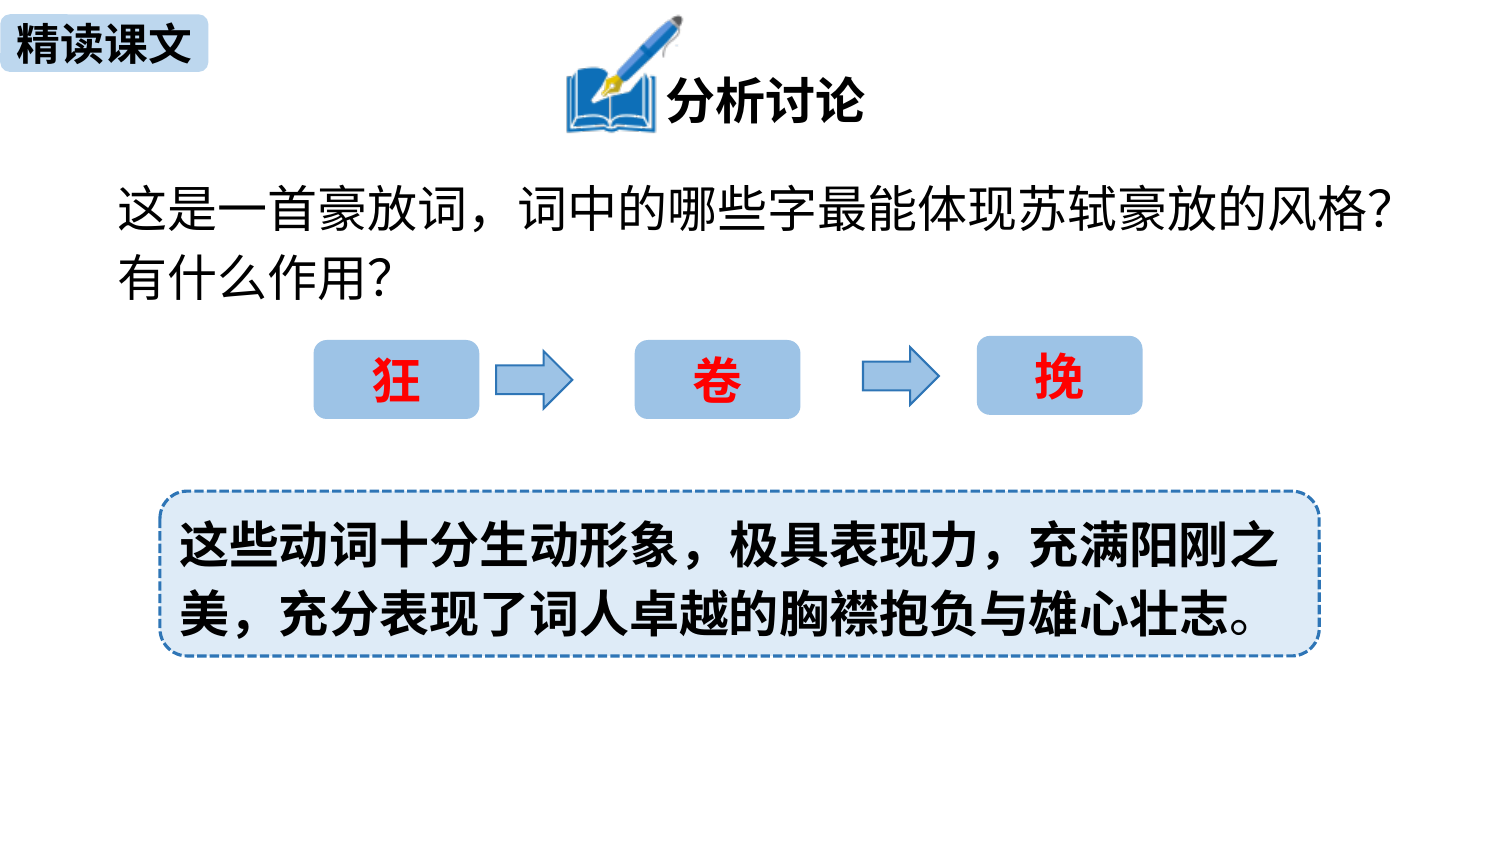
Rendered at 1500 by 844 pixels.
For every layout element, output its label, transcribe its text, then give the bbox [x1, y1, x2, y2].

text_box 卷 [634, 339, 801, 419]
text_box 挽 [976, 335, 1143, 415]
text_box 这些动词十分生动形象，极具表现力，充满阳刚之美，充分表现了词人卓越的胸襟抱负与雄心壮志。 [159, 491, 1320, 656]
text_box [861, 344, 941, 408]
picture [556, 12, 689, 141]
text_box 精读课文 [0, 13, 210, 73]
text_box [495, 348, 574, 411]
text_box 分析讨论 [689, 63, 877, 135]
text_box 狂 [313, 339, 480, 419]
text_box 这是一首豪放词，词中的哪些字最能体现苏轼豪放的风格？有什么作用？ [105, 163, 1431, 313]
